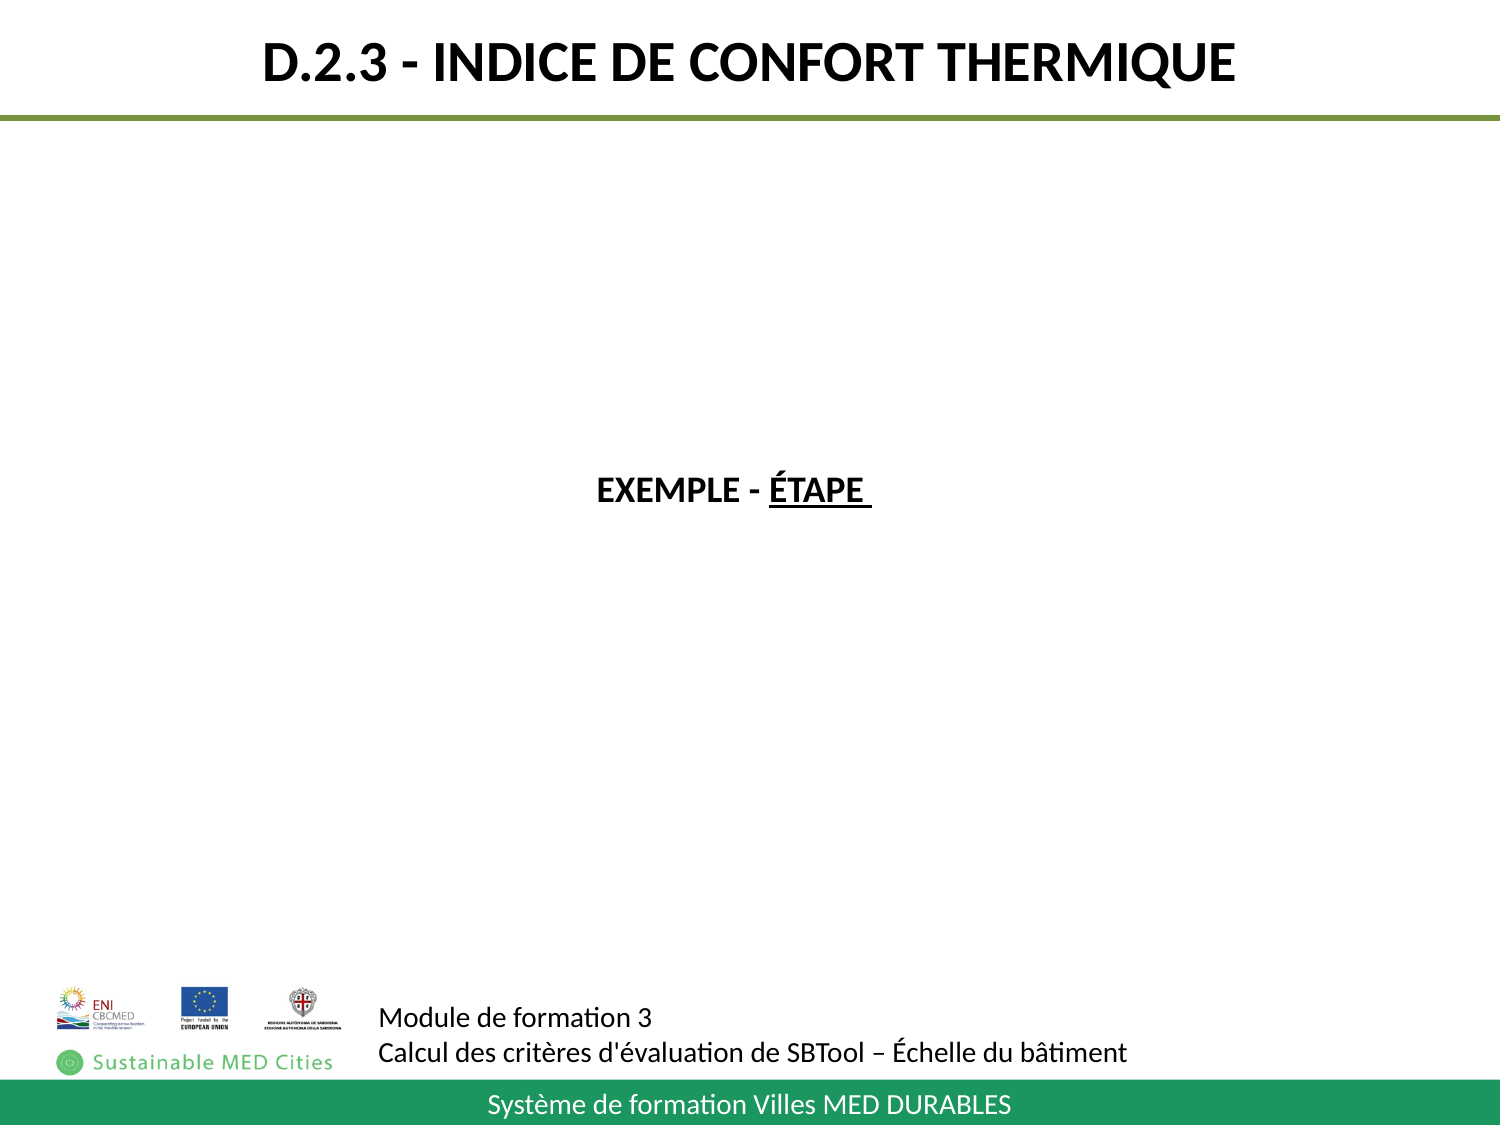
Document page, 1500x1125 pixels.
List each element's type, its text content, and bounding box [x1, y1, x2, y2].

title D.2.3 - INDICE DE CONFORT THERMIQUE [0, 0, 1500, 117]
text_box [0, 972, 1500, 1125]
list EXEMPLE - ÉTAPE [43, 262, 1425, 944]
